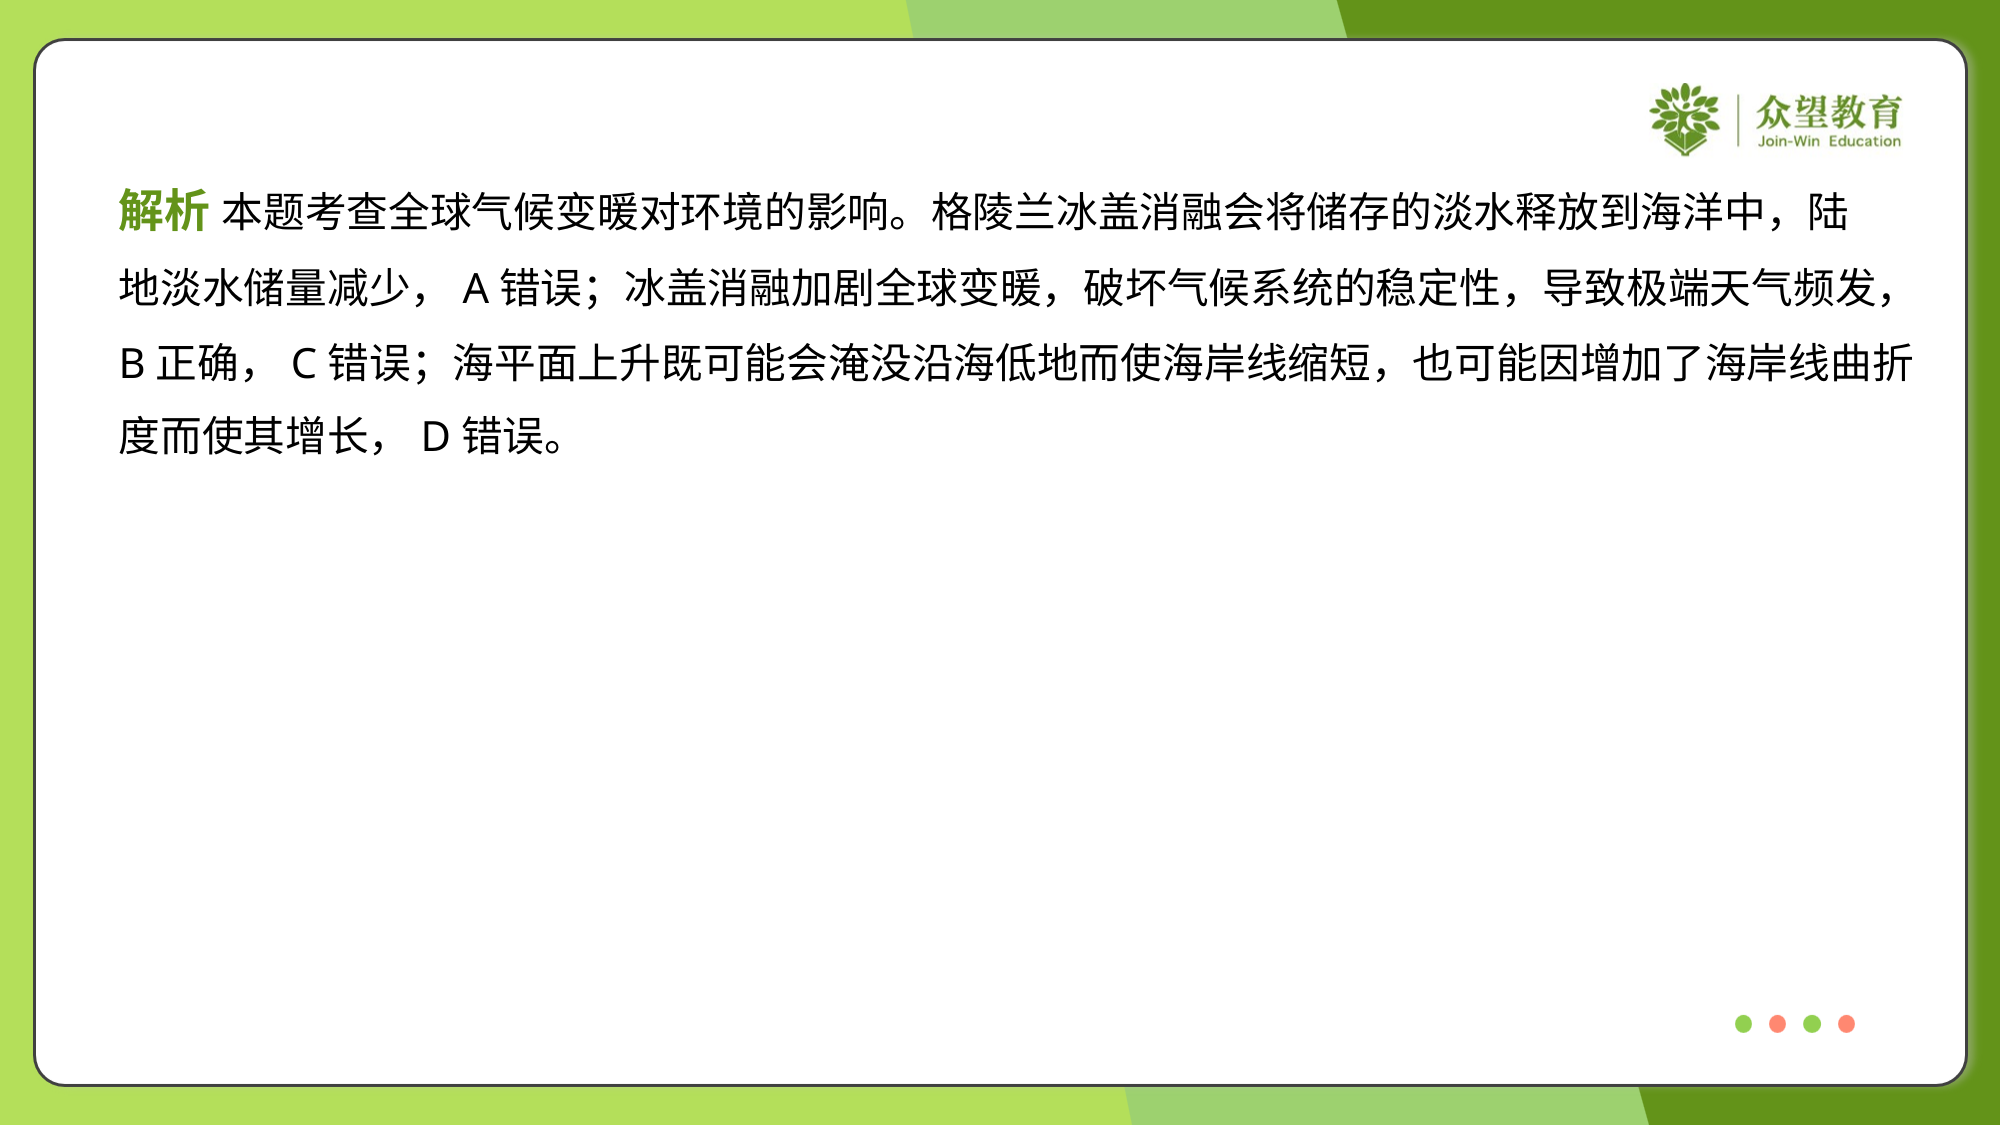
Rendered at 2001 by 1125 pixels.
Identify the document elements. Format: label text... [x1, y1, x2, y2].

text_box 解析 本题考查全球气候变暖对环境的影响。格陵兰冰盖消融会将储存的淡水释放到海洋中，陆 地淡水储量减少，A错误；冰盖消融加剧全球变暖，破坏气候系统的稳定性，导致极端天气频发， B正确，C错误；海平面上升既可能会淹没沿海低地而使海岸线缩短，也可能因增加了海岸线曲折 度而使其增长，D错误。 [118, 159, 1883, 452]
picture [0, 0, 2000, 1125]
